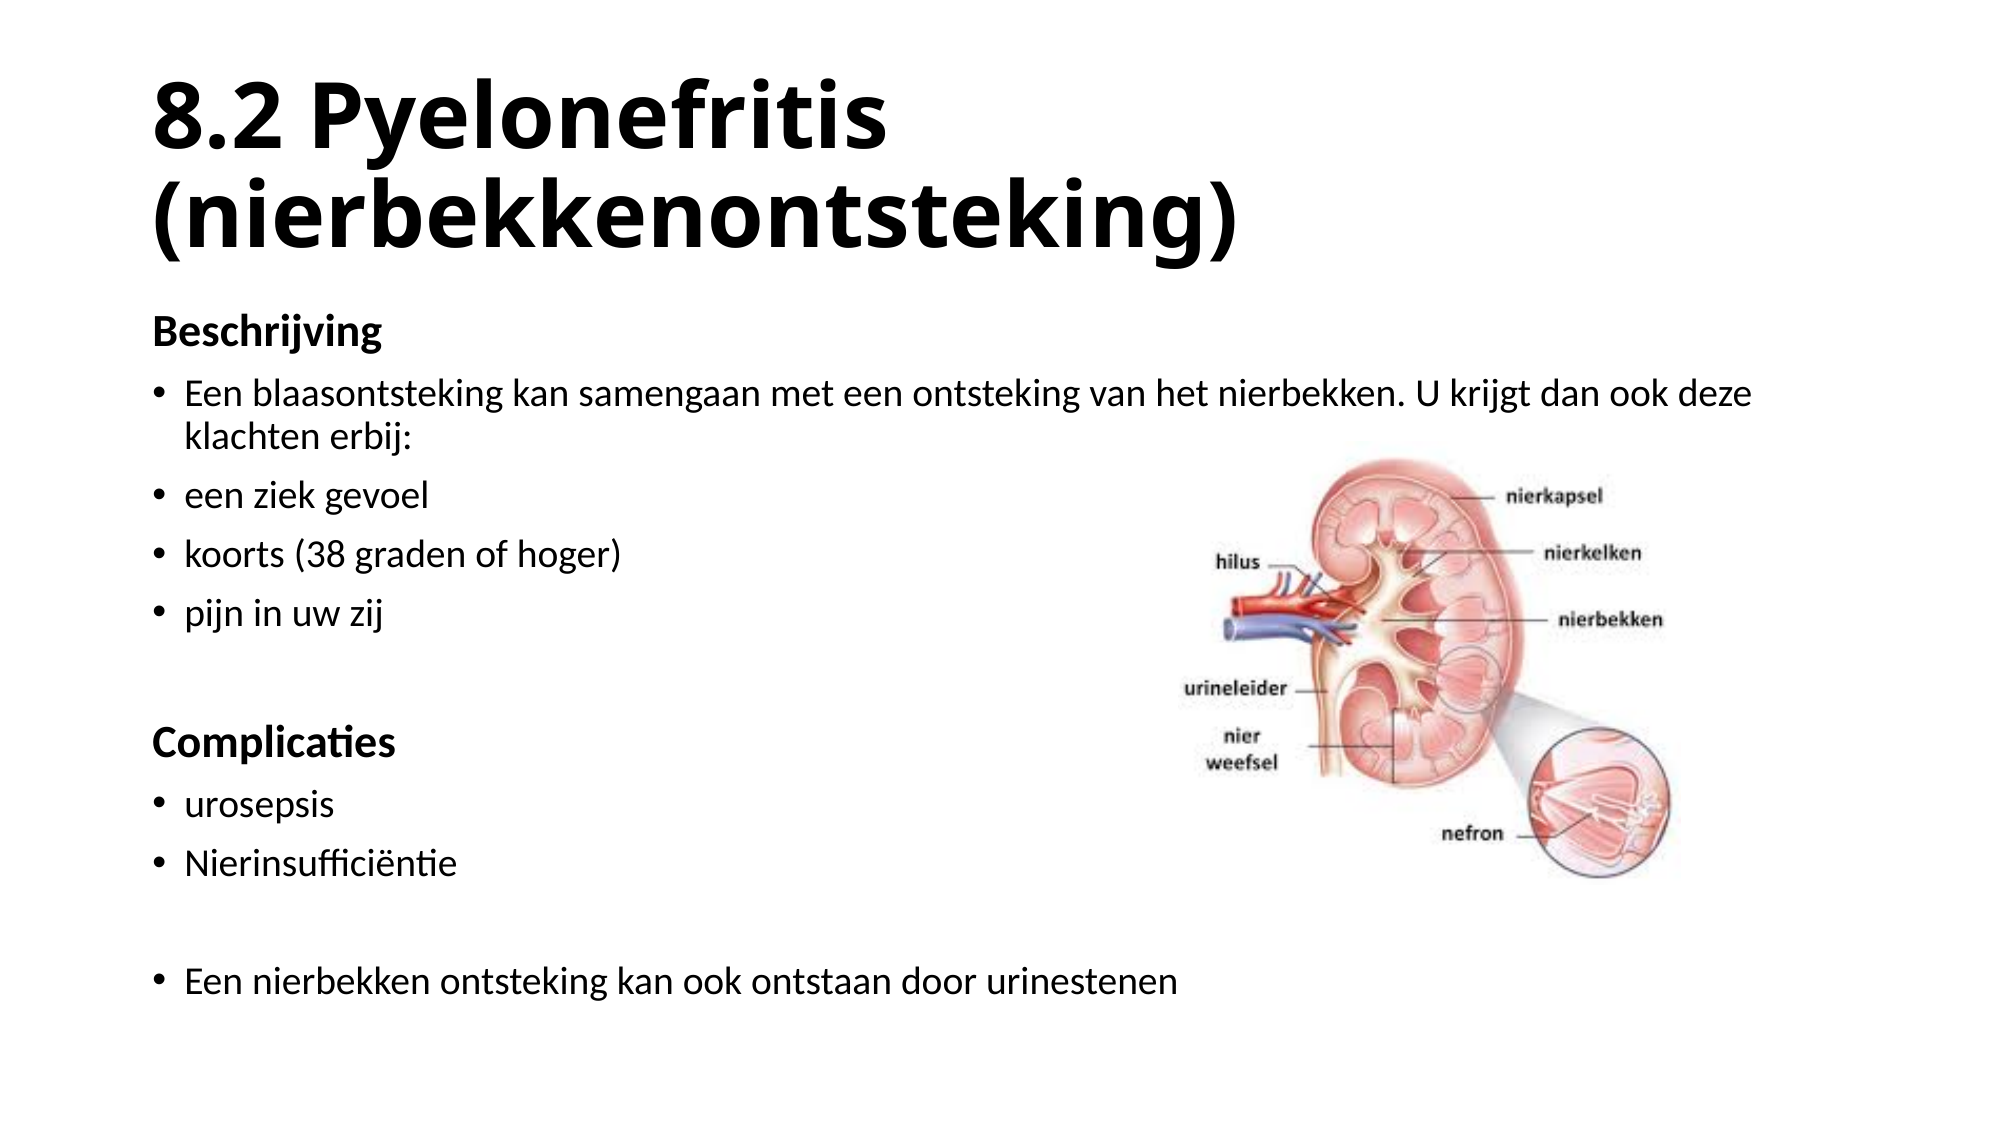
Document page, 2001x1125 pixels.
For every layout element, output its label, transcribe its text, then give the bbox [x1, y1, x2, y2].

title 8.2 Pyelonefritis (nierbekkenontsteking) [137, 59, 1863, 278]
list Beschrijving Een blaasontsteking kan samengaan met een ontsteking van het nierbekken. U krijgt dan ook deze klachten erbij: een ziek gevoel koorts (38 graden of hoger) pijn in uw zij Complicaties urosepsis Nierinsufficiëntie Een nierbekken ontsteking kan ook ontstaan door urinestenen [137, 299, 1863, 1014]
picture [1177, 441, 1681, 885]
